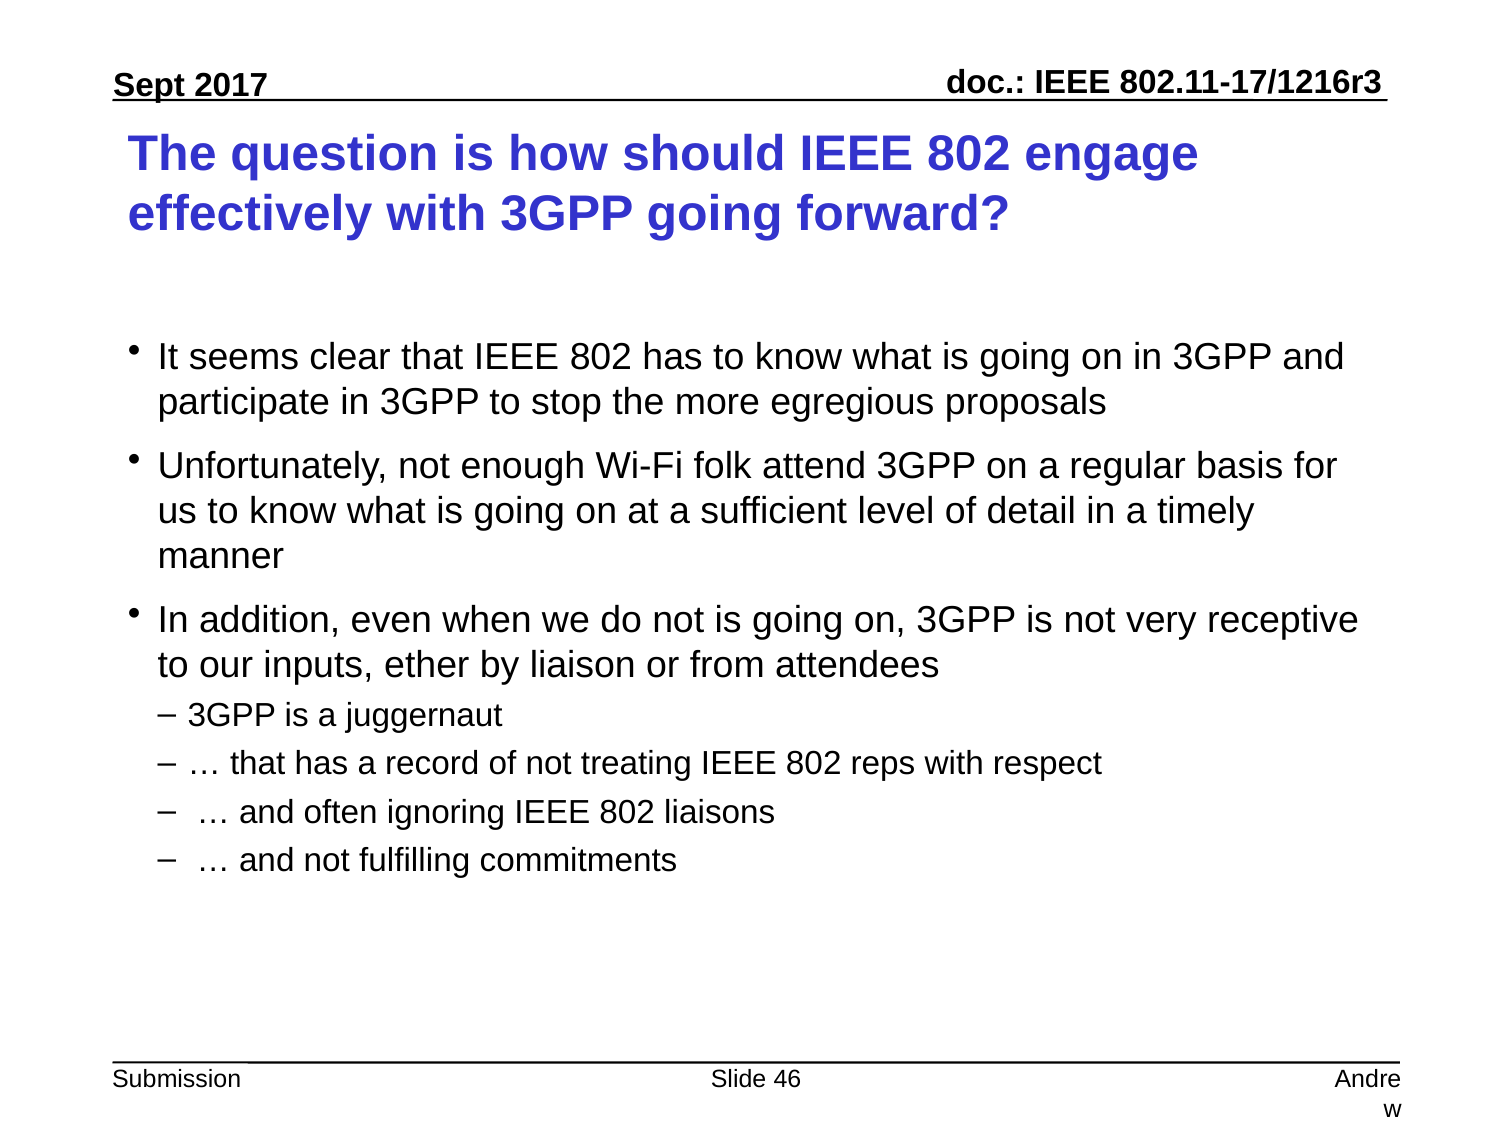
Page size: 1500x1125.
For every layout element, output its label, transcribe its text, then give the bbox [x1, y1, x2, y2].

title The question is how should IEEE 802 engage effectively with 3GPP going forward? [112, 112, 1388, 288]
slide_number Slide 46 [709, 1061, 803, 1093]
list It seems clear that IEEE 802 has to know what is going on in 3GPP and participate in 3GPP to stop the more egregious proposals Unfortunately, not enough Wi-Fi folk attend 3GPP on a regular basis for us to know what is going on at a sufficient level of detail in a timely manner In addition, even when we do not is going on, 3GPP is not very receptive to our inputs, ether by liaison or from attendees 3GPP is a juggernaut … that has a record of not treating IEEE 802 reps with respect … and often ignoring IEEE 802 liaisons … and not fulfilling commitments [112, 324, 1388, 1000]
footer Andrew Myles, Cisco [1320, 1061, 1402, 1093]
